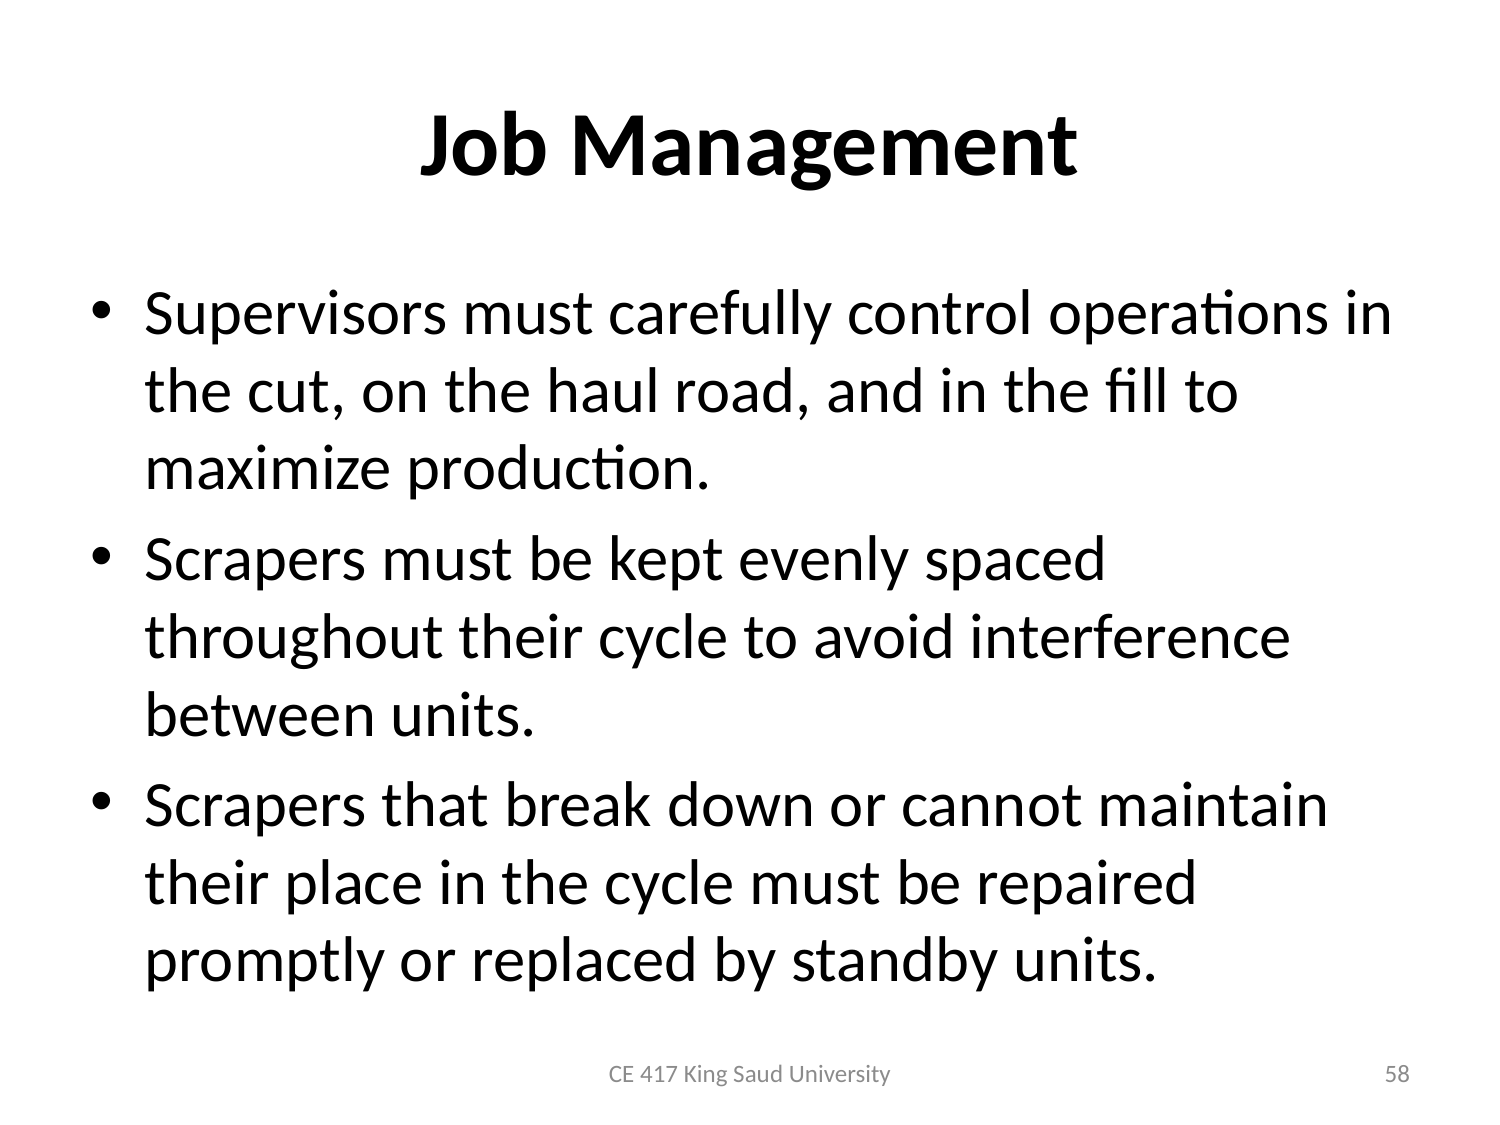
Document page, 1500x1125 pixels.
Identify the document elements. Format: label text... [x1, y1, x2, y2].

title Job Management [75, 45, 1425, 233]
slide_number 58 [1074, 1042, 1425, 1103]
list Supervisors must carefully control operations in the cut, on the haul road, and in the fill to maximize production. Scrapers must be kept evenly spaced throughout their cycle to avoid interference between units. Scrapers that break down or cannot maintain their place in the cycle must be repaired promptly or replaced by standby units. [75, 262, 1425, 1005]
footer CE 417 King Saud University [512, 1042, 988, 1103]
